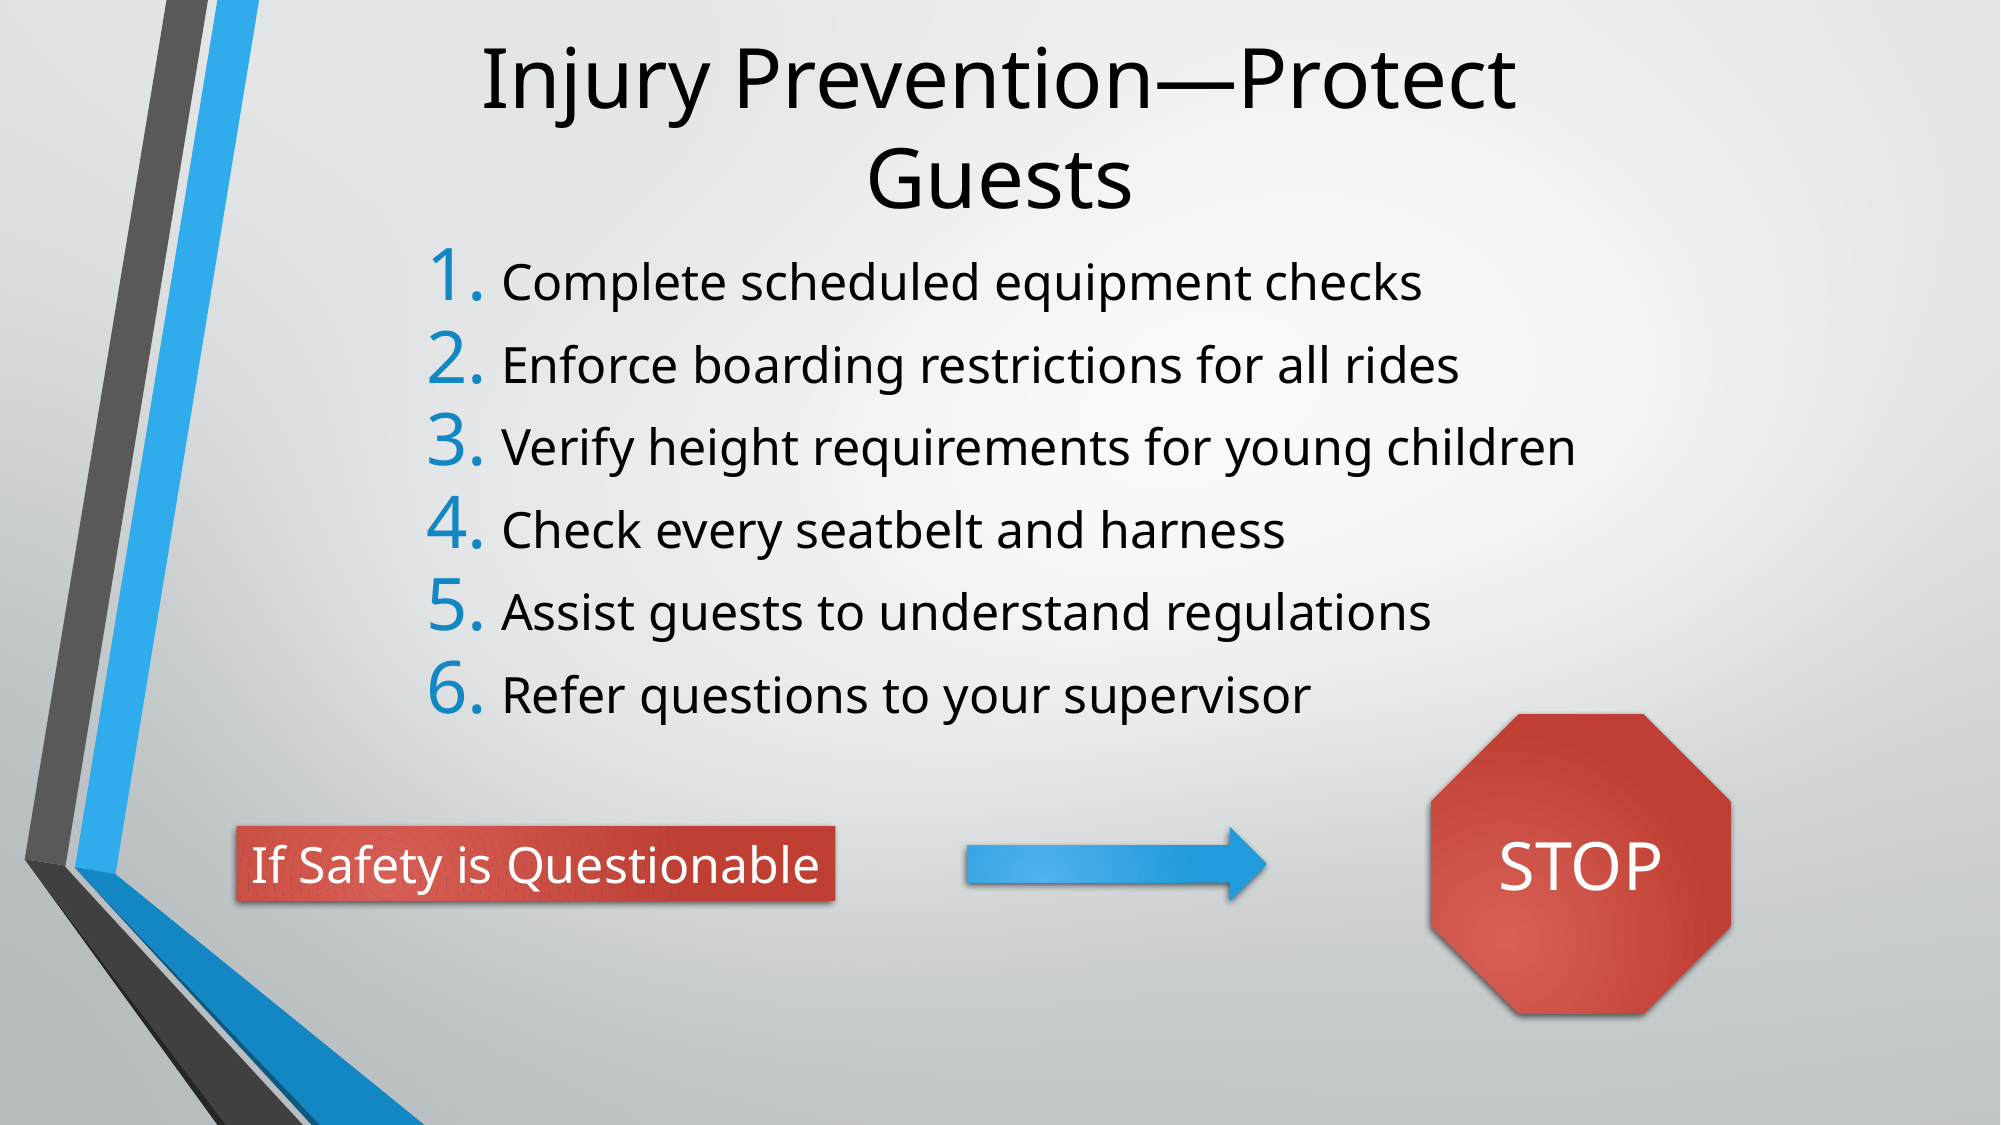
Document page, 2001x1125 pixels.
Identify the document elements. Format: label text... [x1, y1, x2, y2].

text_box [268, 713, 1732, 1015]
title Injury Prevention—Protect Guests [367, 12, 1633, 238]
list Complete scheduled equipment checks Enforce boarding restrictions for all rides Verify height requirements for young children Check every seatbelt and harness Assist guests to understand regulations Refer questions to your supervisor [411, 213, 1676, 713]
